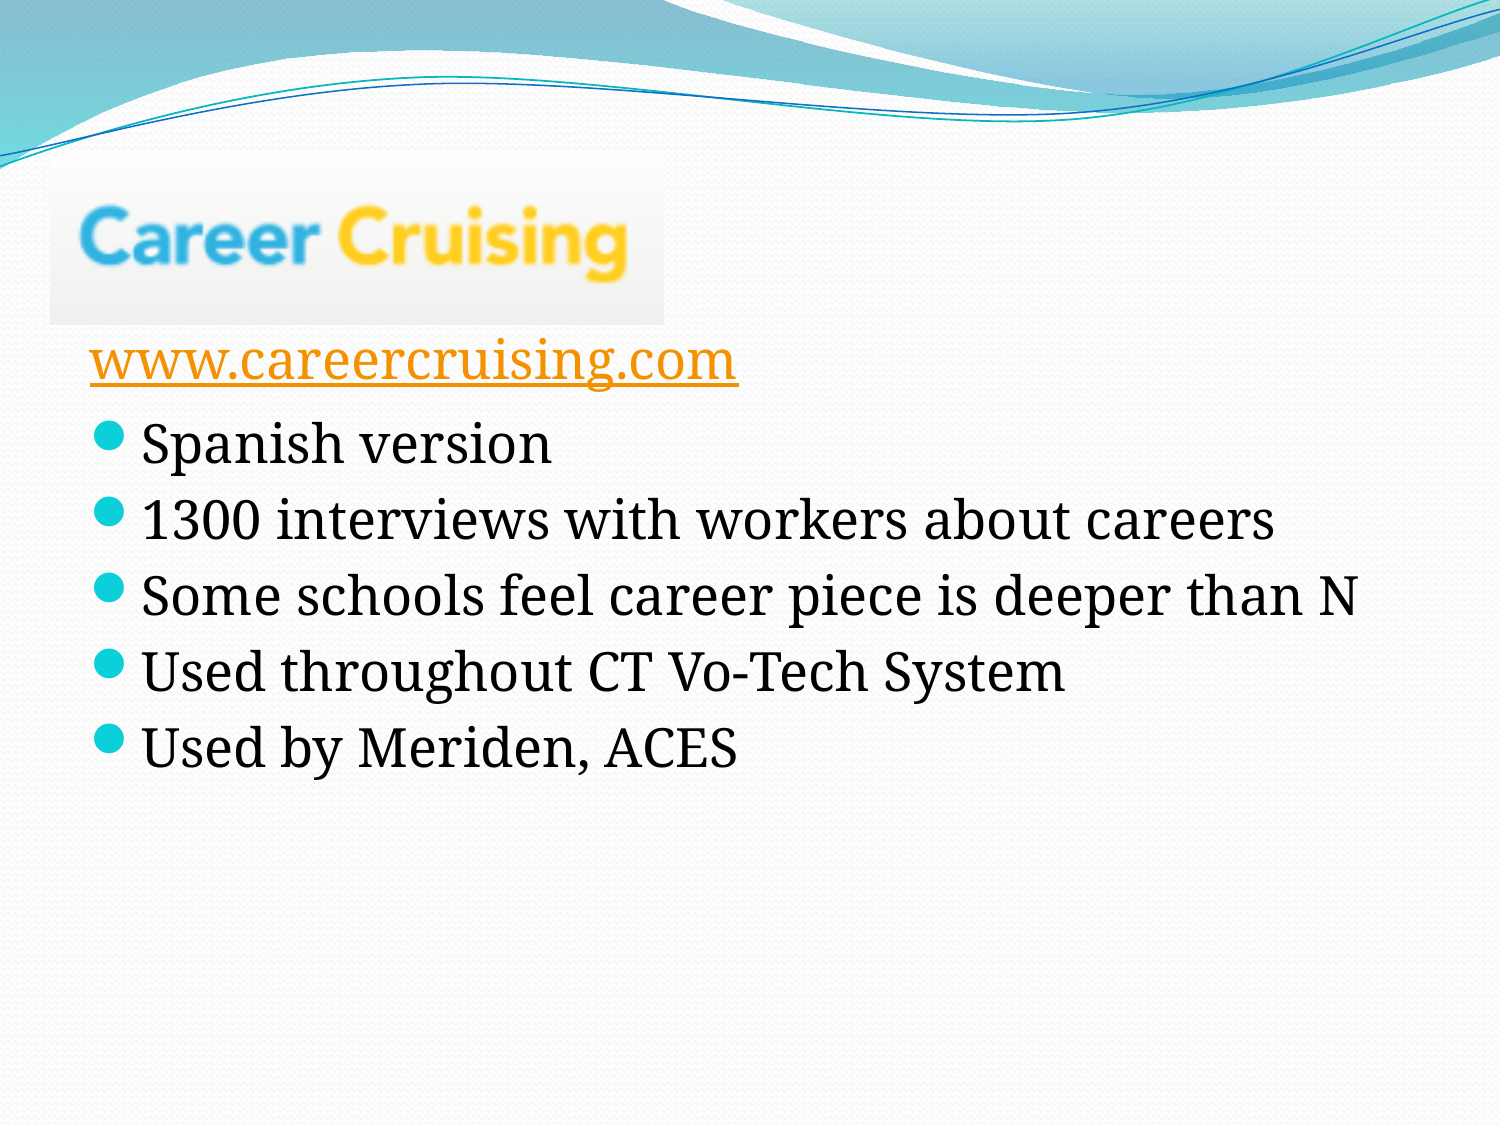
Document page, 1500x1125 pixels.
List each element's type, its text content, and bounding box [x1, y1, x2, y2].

picture [49, 152, 665, 326]
list www.careercruising.com Spanish version 1300 interviews with workers about careers Some schools feel career piece is deeper than N Used throughout CT Vo-Tech System Used by Meriden, ACES [75, 317, 1425, 1038]
